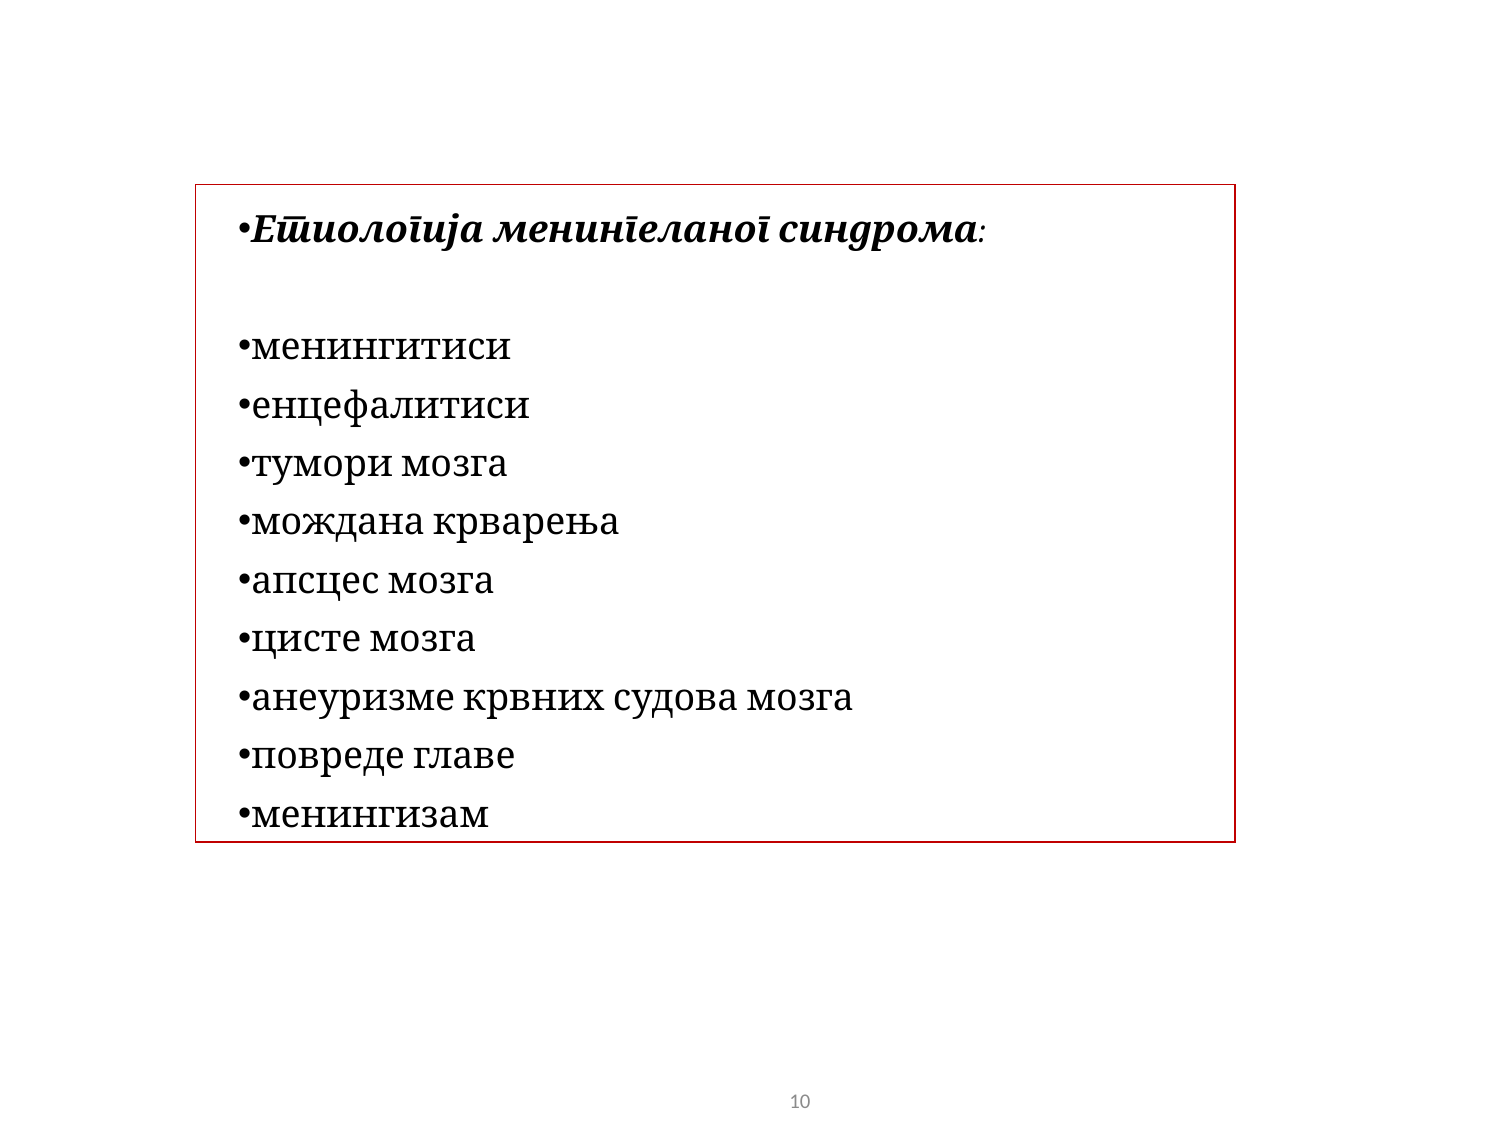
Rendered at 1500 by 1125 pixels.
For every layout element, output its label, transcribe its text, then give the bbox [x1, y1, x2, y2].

slide_number 10 [562, 1074, 1038, 1125]
text_box Етиологија менингеланог синдрома: менингитиси енцефалитиси тумори мозга мождана крварења апсцес мозга цисте мозга анеуризме крвних судова мозга повреде главе менингизам [195, 184, 1236, 843]
